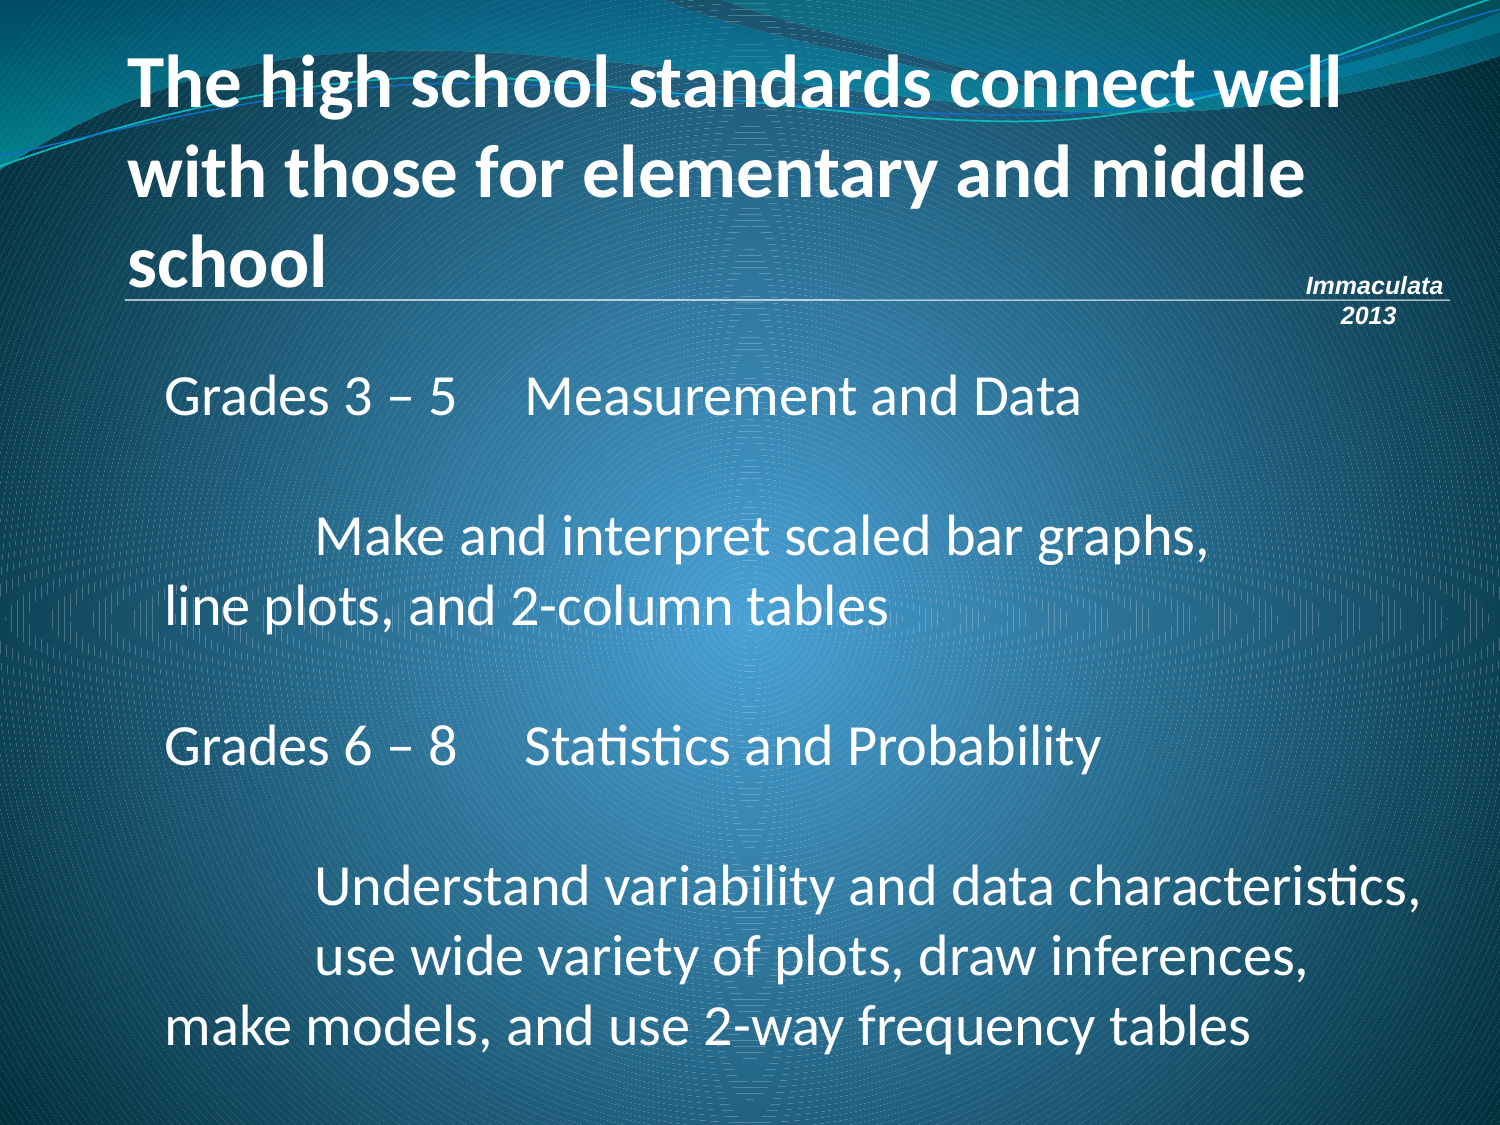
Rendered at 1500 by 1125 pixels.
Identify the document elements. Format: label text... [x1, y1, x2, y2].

text_box The high school standards connect well with those for elementary and middle school [112, 24, 1450, 310]
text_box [124, 262, 1460, 339]
text_box Grades 3 – 5 Measurement and Data Make and interpret scaled bar graphs, line plots, and 2-column tables Grades 6 – 8 Statistics and Probability Understand variability and data characteristics, use wide variety of plots, draw inferences, make models, and use 2-way frequency tables [150, 349, 1463, 1065]
